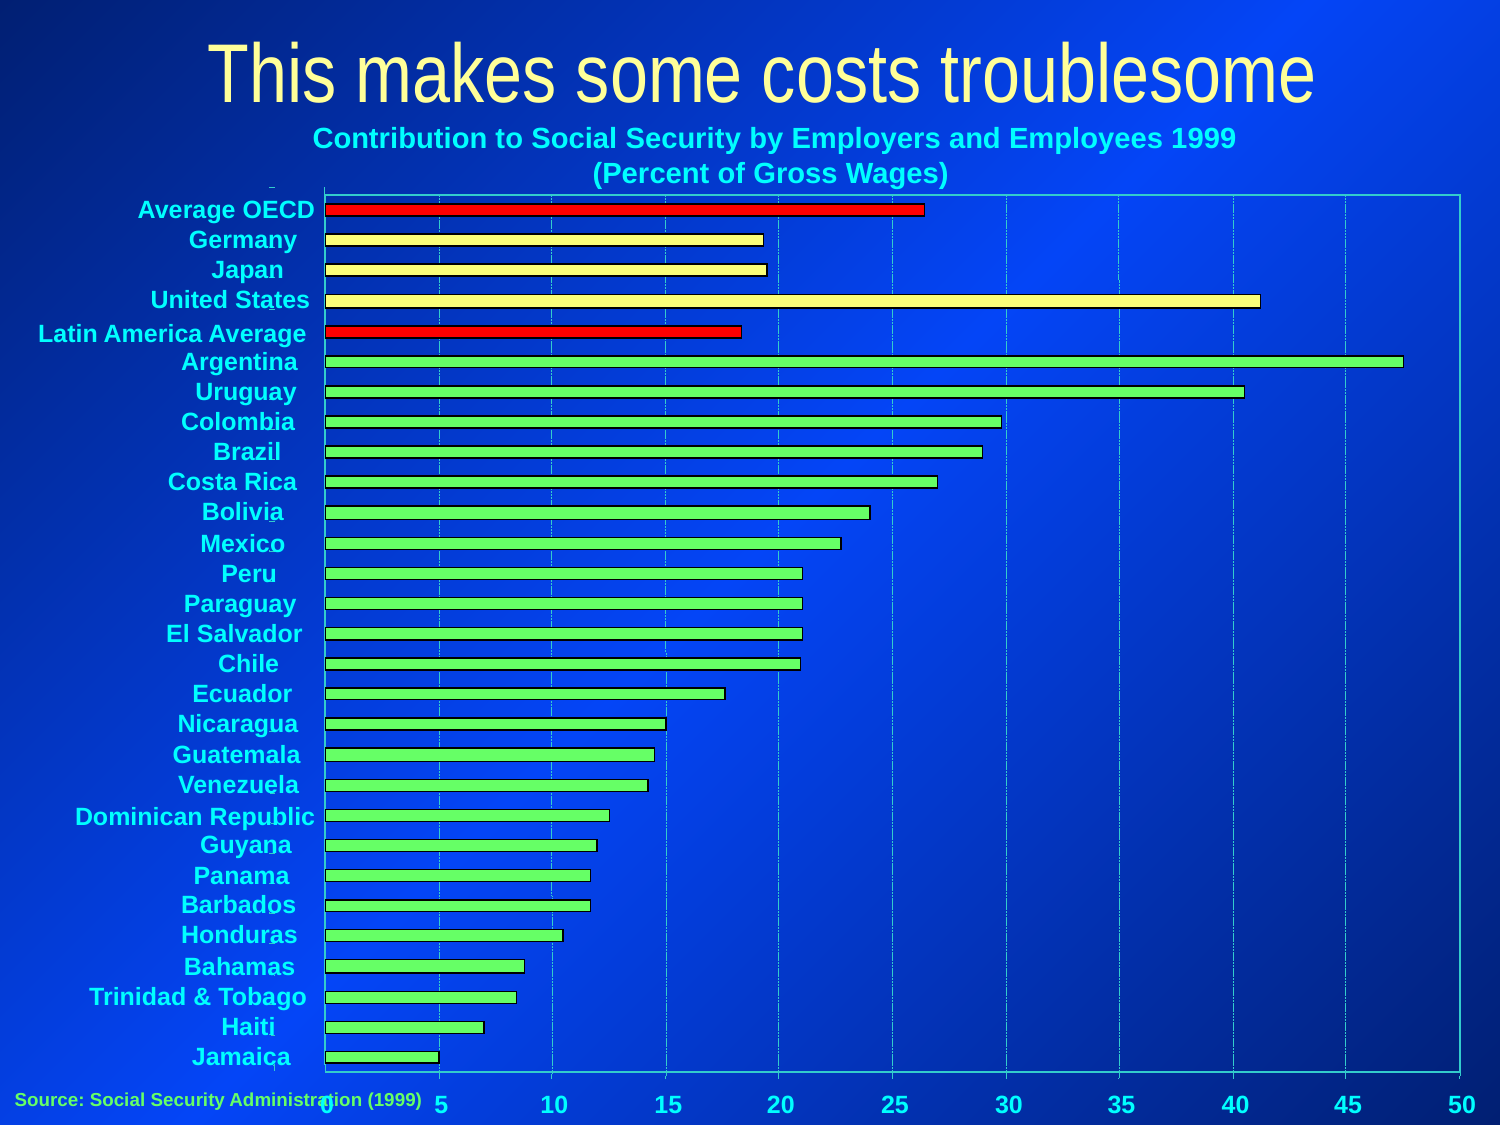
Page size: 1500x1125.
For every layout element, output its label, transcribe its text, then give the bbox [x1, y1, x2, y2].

text_box [325, 476, 938, 488]
text_box [325, 929, 563, 942]
text_box Chile [218, 648, 280, 678]
text_box Average OECD [137, 193, 316, 224]
text_box [325, 537, 842, 550]
text_box Trinidad & Tobago [89, 980, 308, 1011]
text_box Brazil [213, 436, 282, 466]
text_box Peru [221, 557, 277, 587]
text_box 35 [1107, 1089, 1136, 1119]
text_box [325, 657, 801, 670]
text_box Germany [188, 224, 298, 254]
text_box Costa Rica [167, 465, 298, 496]
text_box Bahamas [183, 950, 296, 981]
text_box Bolivia [201, 496, 285, 526]
text_box Argentina [181, 348, 298, 376]
text_box [325, 809, 610, 822]
text_box Guatemala [172, 738, 302, 769]
text_box [325, 567, 803, 580]
text_box [325, 445, 983, 458]
text_box Panama [193, 859, 290, 890]
text_box 10 [540, 1089, 569, 1119]
text_box Haiti [221, 1011, 276, 1041]
text_box Japan [211, 254, 284, 284]
text_box [325, 1051, 440, 1064]
text_box [325, 203, 925, 217]
text_box [325, 385, 1245, 398]
text_box Latin America Average [38, 317, 308, 348]
text_box [325, 991, 517, 1004]
text_box [325, 899, 591, 912]
text_box Dominican Republic [74, 800, 316, 830]
text_box Nicaragua [177, 707, 299, 738]
text_box [325, 355, 1404, 368]
text_box [325, 597, 803, 610]
text_box 50 [1448, 1089, 1477, 1119]
text_box [325, 747, 655, 762]
text_box Uruguay [195, 376, 297, 406]
text_box Contribution to Social Security by Employers and Employees 1999 (Percent of Gross Wages) [297, 112, 1252, 198]
text_box Colombia [181, 405, 296, 436]
text_box [325, 839, 597, 852]
text_box Guyana [200, 830, 293, 859]
text_box Venezuela [178, 769, 300, 799]
text_box 40 [1221, 1089, 1250, 1119]
text_box Paraguay [184, 587, 297, 617]
text_box Ecuador [192, 677, 293, 708]
text_box Mexico [200, 527, 286, 557]
text_box 5 [434, 1089, 449, 1119]
text_box Jamaica [191, 1040, 292, 1071]
text_box El Salvador [166, 617, 304, 648]
text_box Honduras [181, 919, 298, 949]
text_box 15 [654, 1089, 683, 1119]
text_box [325, 505, 871, 520]
text_box [325, 959, 525, 974]
text_box [325, 325, 742, 338]
text_box [325, 627, 803, 640]
text_box United States [150, 283, 311, 314]
text_box [325, 264, 768, 276]
text_box [325, 687, 726, 700]
text_box [325, 869, 591, 882]
text_box [325, 195, 1460, 1072]
text_box 25 [881, 1089, 909, 1119]
text_box 0 [320, 1089, 335, 1119]
text_box Barbados [181, 889, 297, 919]
title This makes some costs troublesome [124, 24, 1401, 113]
text_box [325, 779, 649, 792]
text_box 20 [766, 1089, 795, 1119]
text_box 45 [1334, 1089, 1363, 1119]
text_box [325, 234, 764, 247]
text_box [325, 717, 666, 730]
text_box [325, 1021, 485, 1034]
text_box [325, 415, 1002, 428]
text_box 30 [995, 1089, 1024, 1119]
text_box [325, 294, 1261, 308]
text_box Source: Social Security Administration (1999) [0, 1079, 437, 1118]
